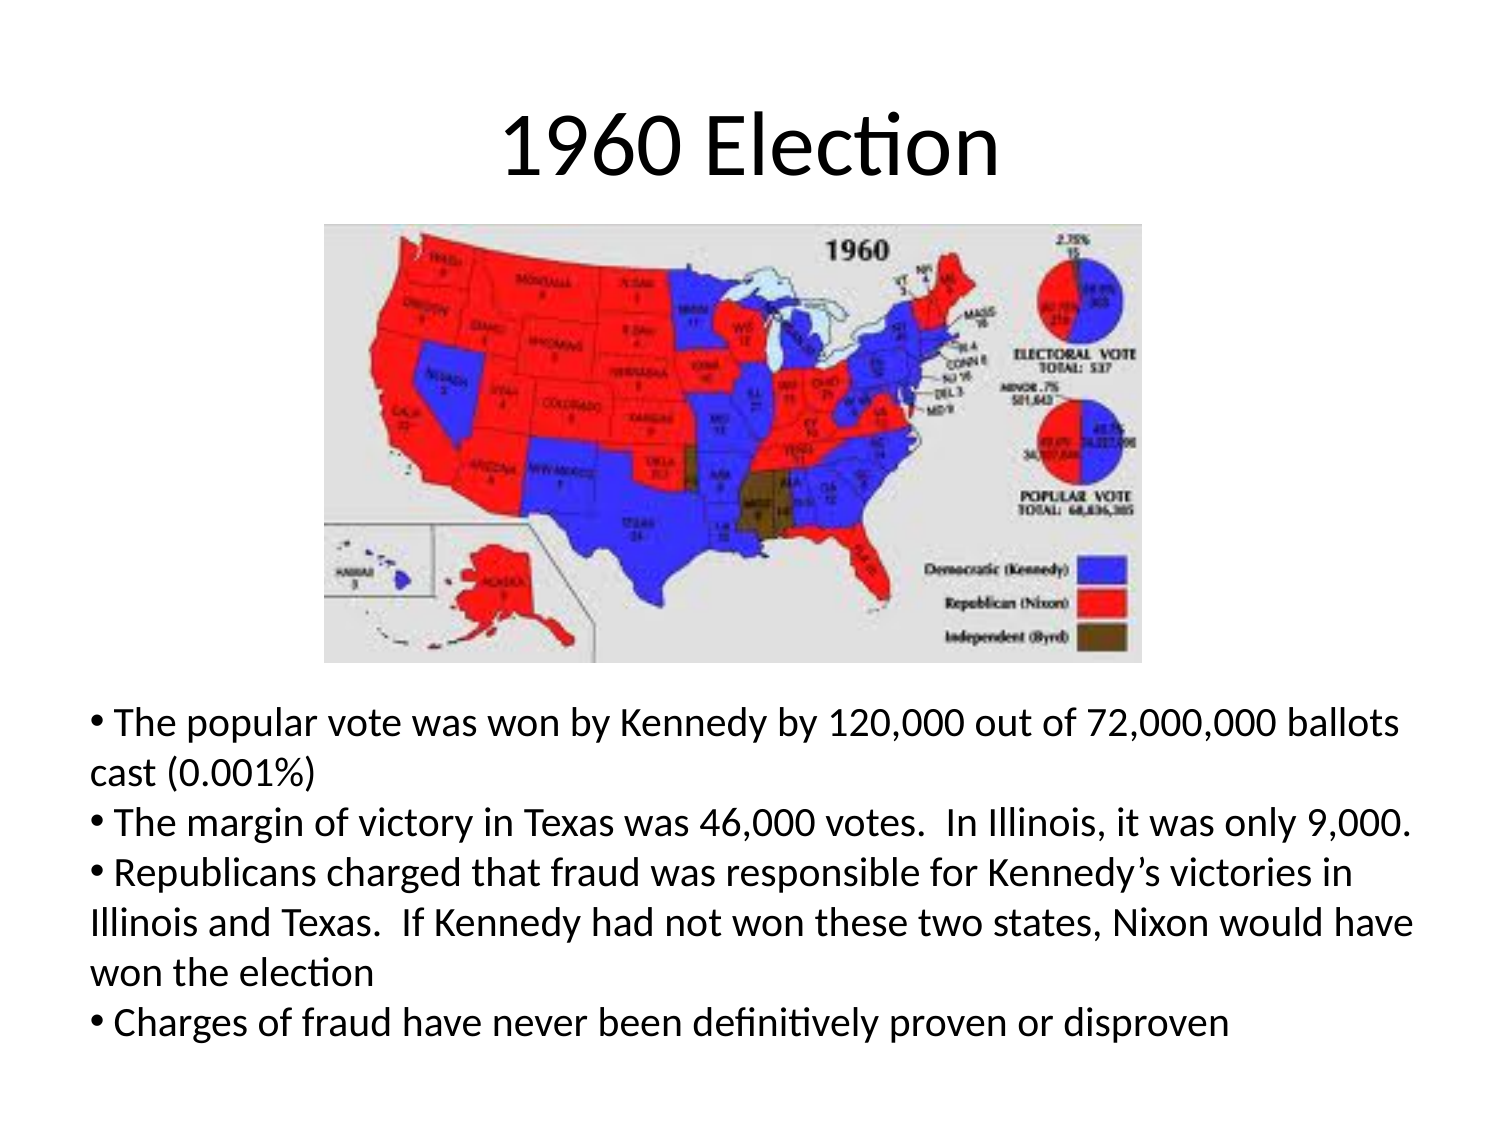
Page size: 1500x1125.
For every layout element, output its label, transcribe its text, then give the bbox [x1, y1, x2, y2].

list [324, 224, 1142, 663]
text_box The popular vote was won by Kennedy by 120,000 out of 72,000,000 ballots cast (0.001%) The margin of victory in Texas was 46,000 votes. In Illinois, it was only 9,000. Republicans charged that fraud was responsible for Kennedy’s victories in Illinois and Texas. If Kennedy had not won these two states, Nixon would have won the election Charges of fraud have never been definitively proven or disproven [74, 687, 1438, 1053]
title 1960 Election [75, 45, 1425, 233]
